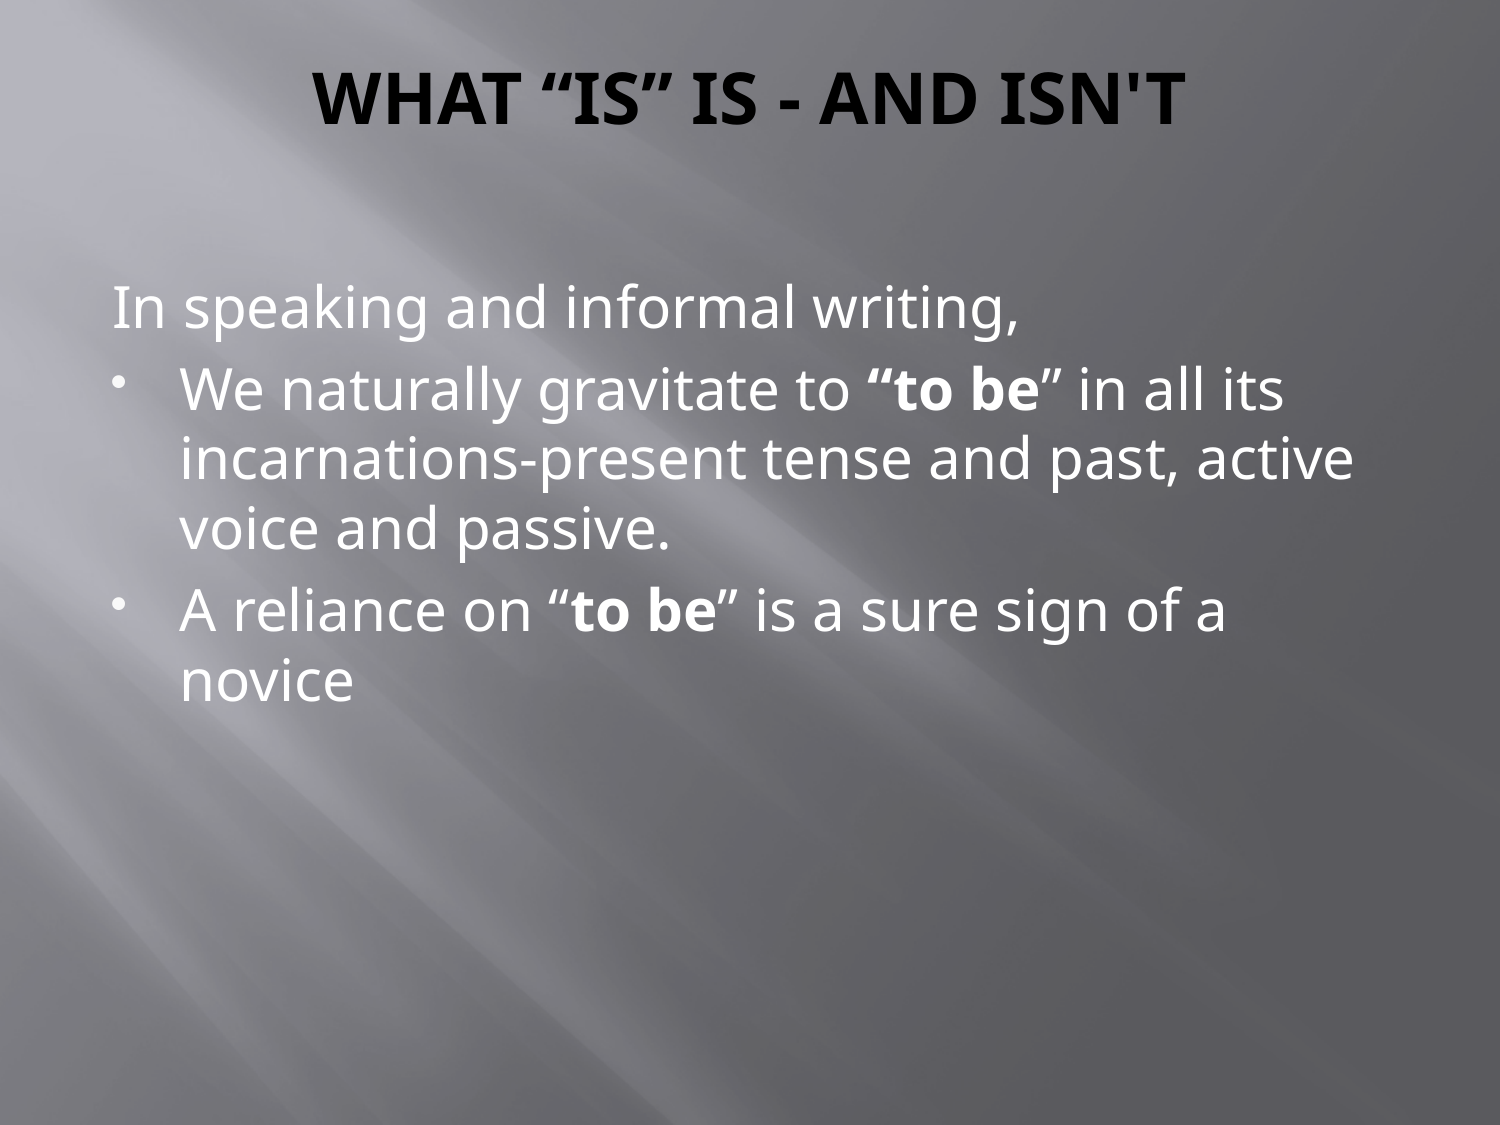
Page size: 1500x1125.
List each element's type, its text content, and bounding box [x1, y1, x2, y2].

list In speaking and informal writing, We naturally gravitate to “to be” in all its incarnations-present tense and past, active voice and passive. A reliance on “to be” is a sure sign of a novice [75, 262, 1425, 1035]
title WHAT “IS” IS - AND ISN'T [75, 45, 1425, 233]
